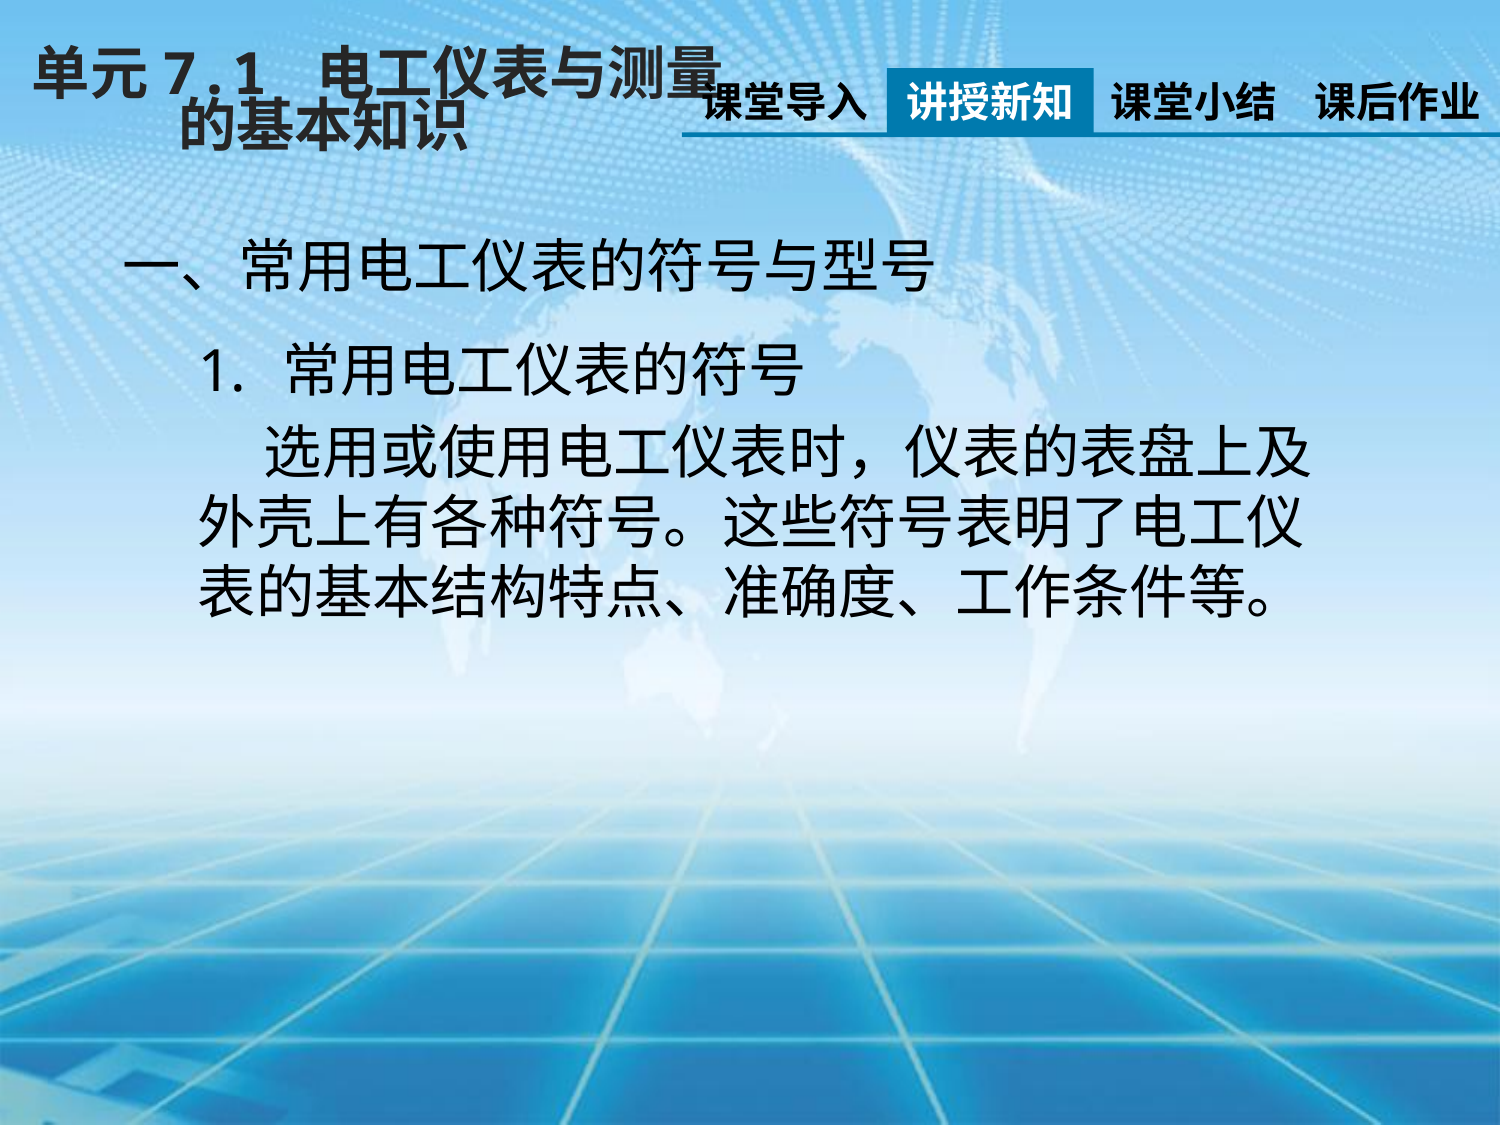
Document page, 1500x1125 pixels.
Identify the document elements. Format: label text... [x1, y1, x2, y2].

text_box 一、常用电工仪表的符号与型号 [107, 221, 991, 307]
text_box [16, 46, 1500, 168]
text_box 常用电工仪表的符号 选用或使用电工仪表时，仪表的表盘上及外壳上有各种符号。这些符号表明了电工仪表的基本结构特点、准确度、工作条件等。 [182, 325, 1372, 1024]
picture [0, 0, 1500, 1125]
